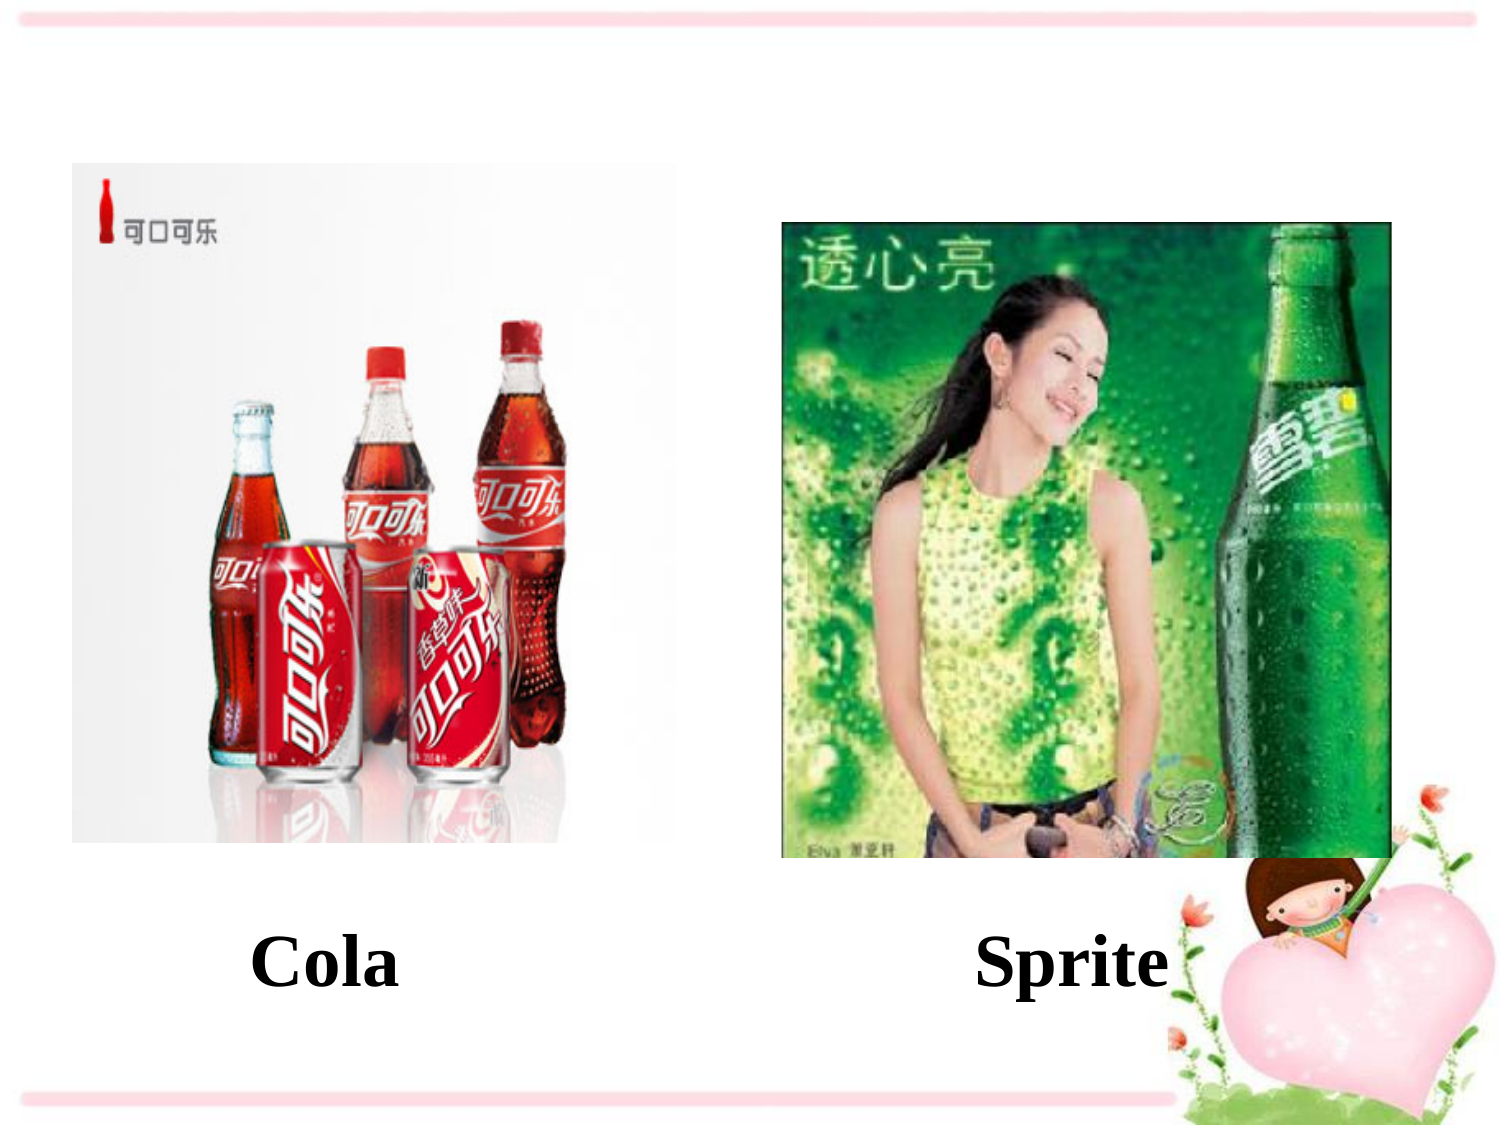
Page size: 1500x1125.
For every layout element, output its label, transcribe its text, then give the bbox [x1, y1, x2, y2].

text_box Cola [230, 902, 435, 1012]
text_box Sprite [954, 902, 1223, 1012]
picture [0, 0, 1500, 1125]
